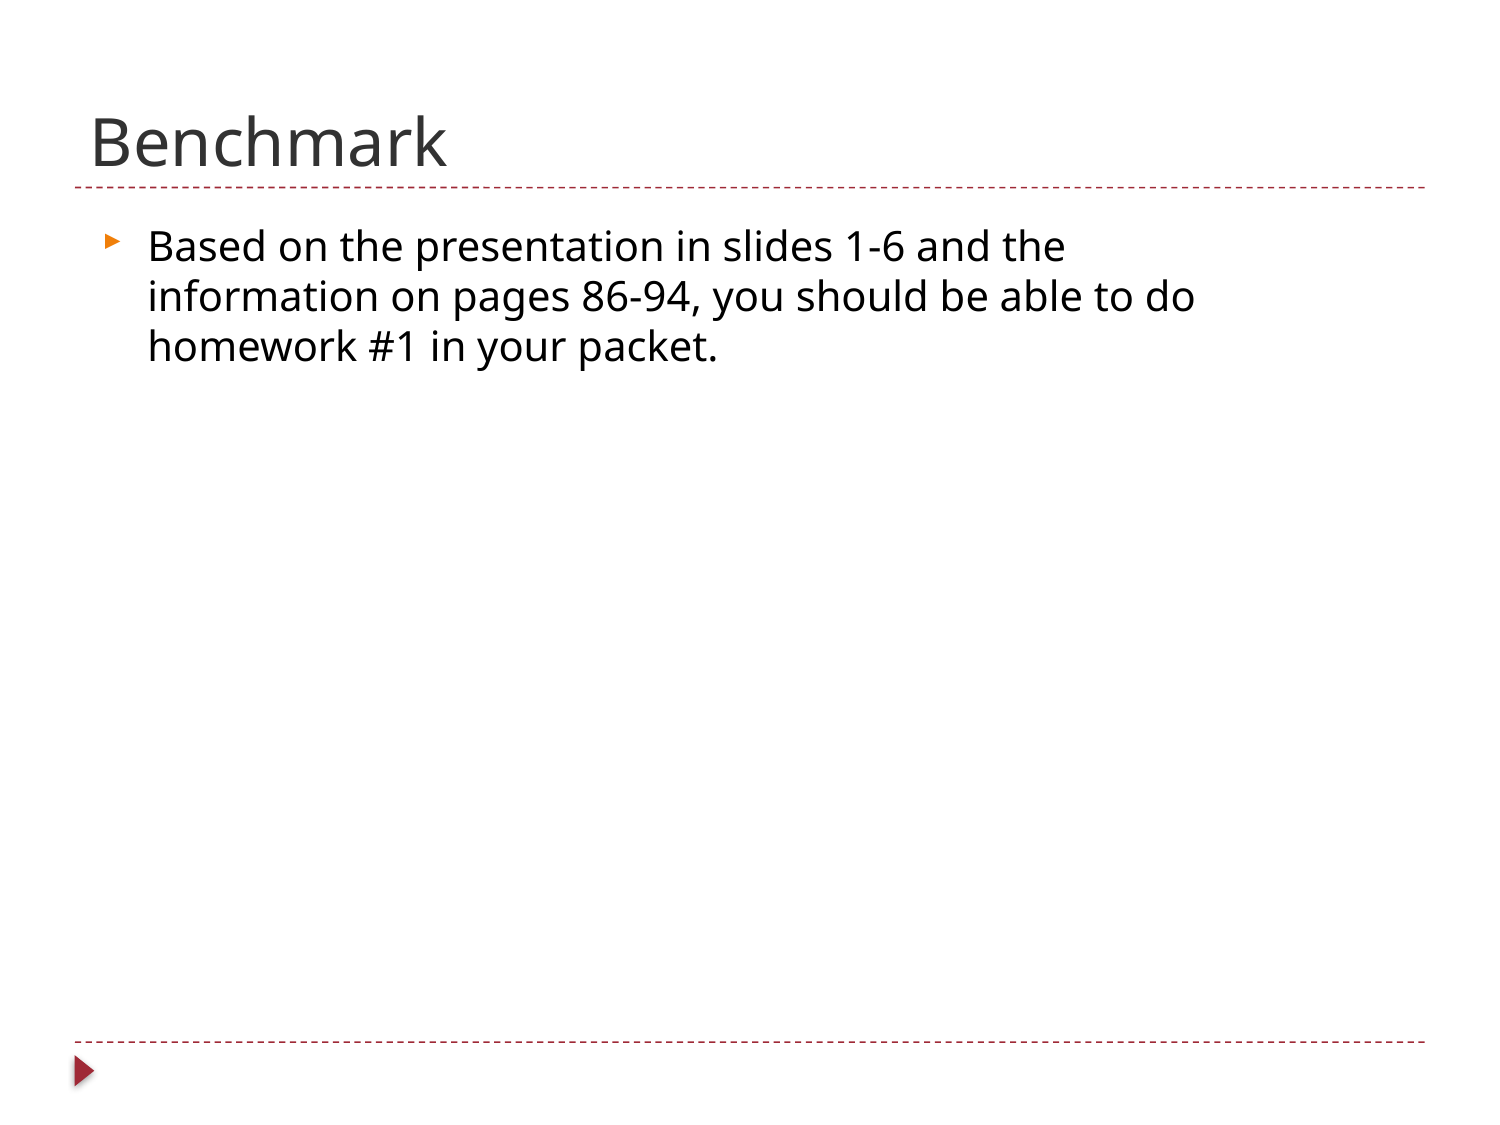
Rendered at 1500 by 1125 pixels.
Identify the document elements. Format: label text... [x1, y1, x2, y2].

title Benchmark [75, 24, 1425, 188]
list Based on the presentation in slides 1-6 and the information on pages 86-94, you should be able to do homework #1 in your packet. [87, 212, 1238, 623]
